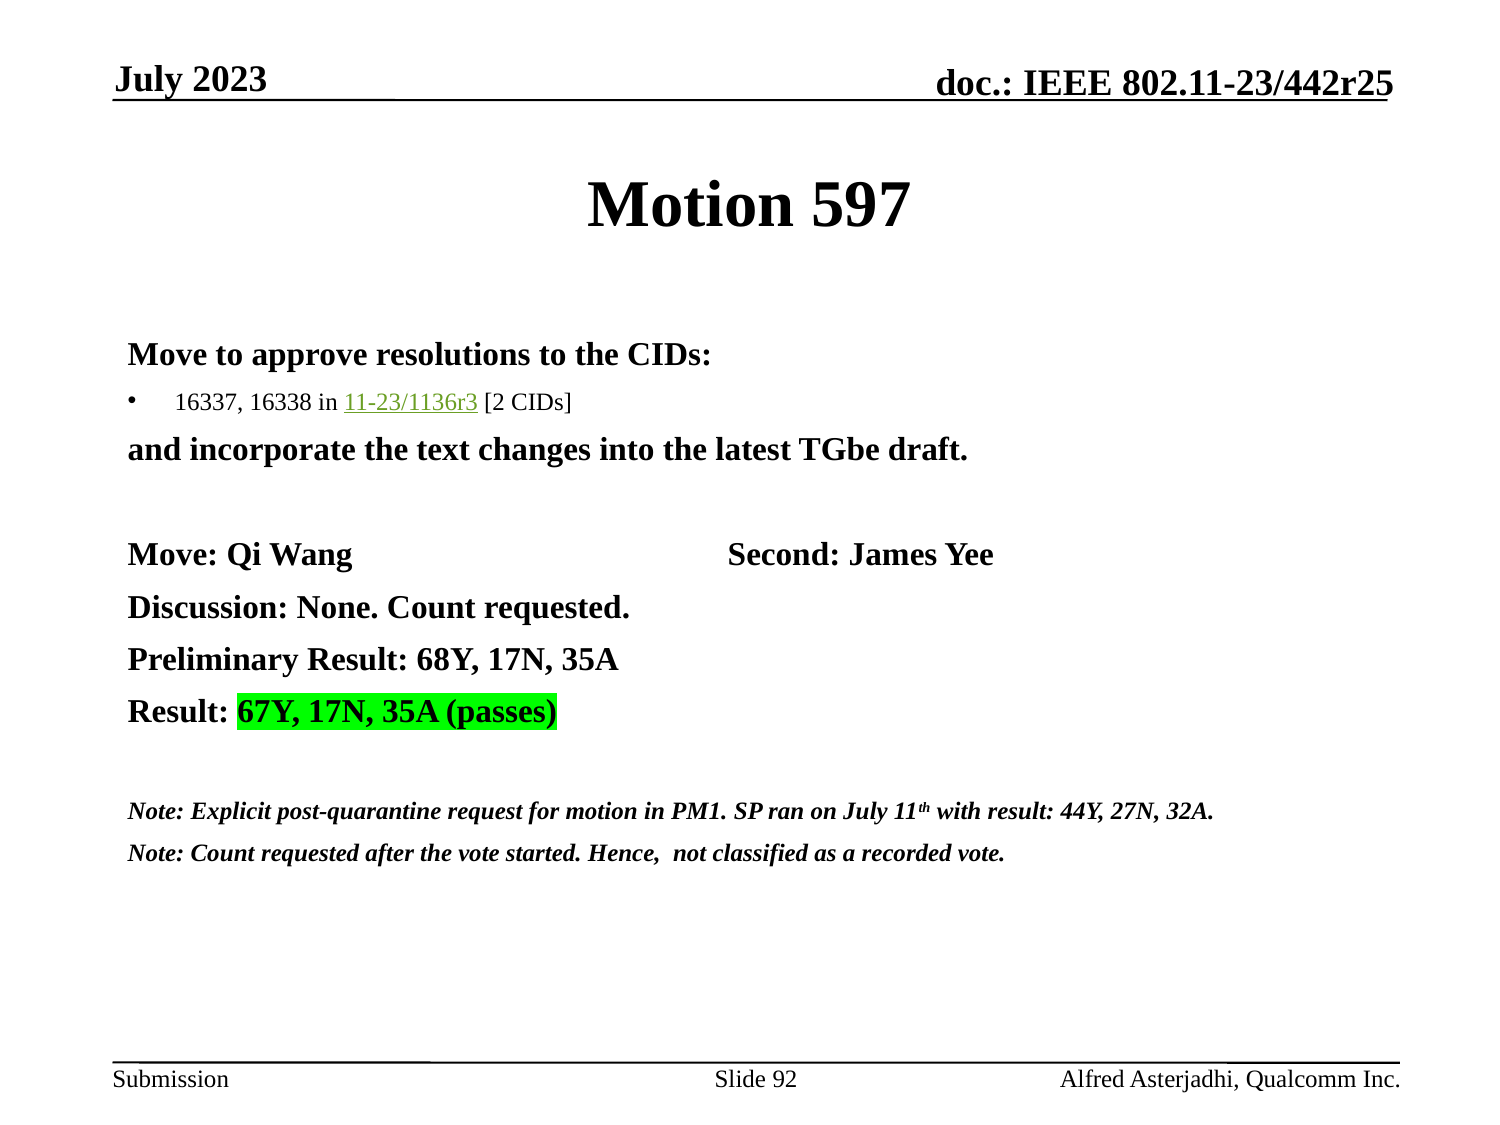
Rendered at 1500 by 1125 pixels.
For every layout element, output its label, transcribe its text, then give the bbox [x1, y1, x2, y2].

title Motion 597 [112, 112, 1388, 288]
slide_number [114, 54, 423, 100]
list Move to approve resolutions to the CIDs: 16337, 16338 in 11-23/1136r3 [2 CIDs] and incorporate the text changes into the latest TGbe draft. Move: Qi Wang Second: James Yee Discussion: None. Count requested. Preliminary Result: 68Y, 17N, 35A Result: 67Y, 17N, 35A (passes) Note: Explicit post-quarantine request for motion in PM1. SP ran on July 11th with result: 44Y, 27N, 32A. Note: Count requested after the vote started. Hence, not classified as a recorded vote. [112, 324, 1388, 1063]
footer Alfred Asterjadhi, Qualcomm Inc. [878, 1061, 1402, 1093]
slide_number Slide 92 [712, 1061, 800, 1123]
